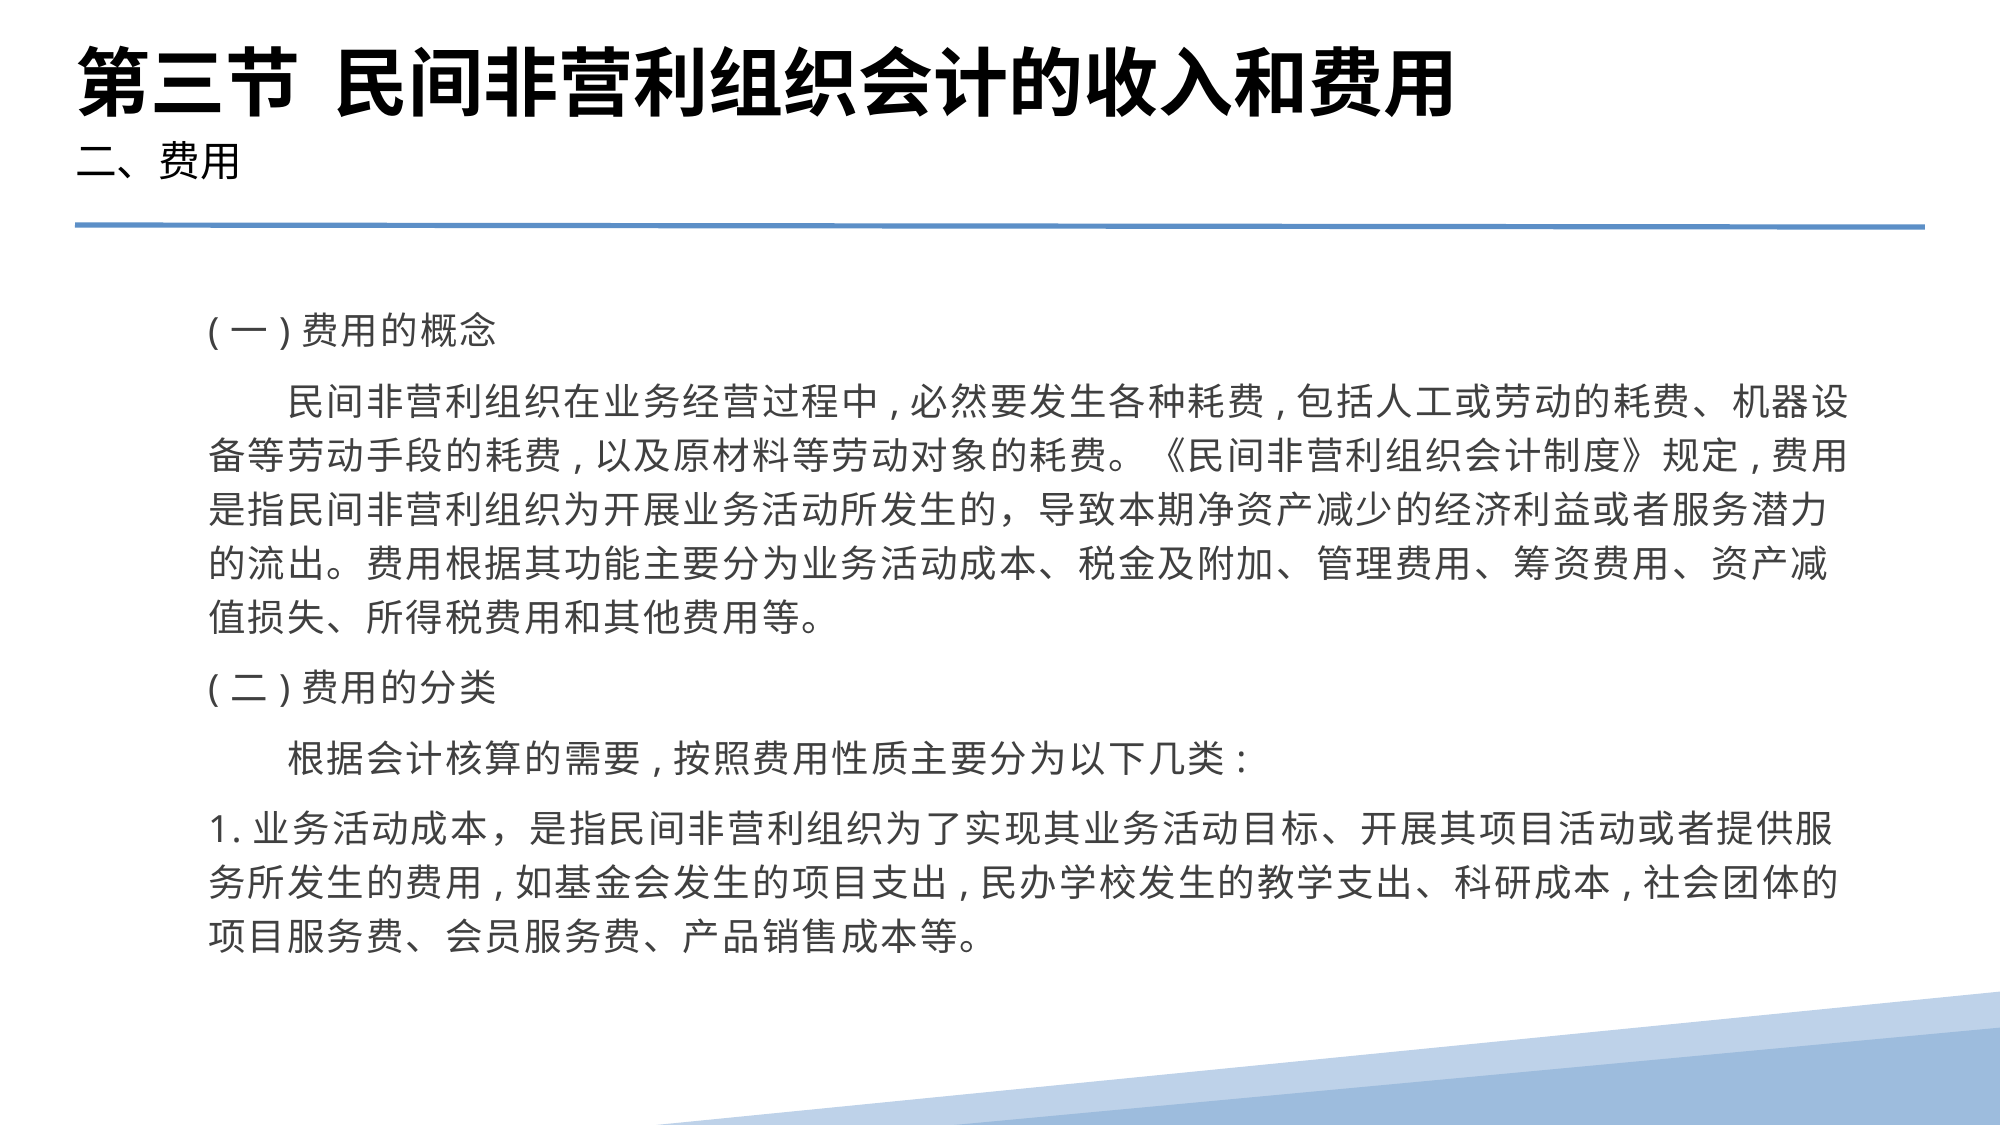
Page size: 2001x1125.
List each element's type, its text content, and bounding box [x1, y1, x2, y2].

text_box 第三节 民间非营利组织会计的收入和费用 [75, 24, 1925, 124]
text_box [656, 991, 2000, 1125]
text_box (一)费用的概念 民间非营利组织在业务经营过程中,必然要发生各种耗费,包括人工或劳动的耗费、机器设备等劳动手段的耗费,以及原材料等劳动对象的耗费。《民间非营利组织会计制度》规定,费用是指民间非营利组织为开展业务活动所发生的，导致本期净资产减少的经济利益或者服务潜力的流出。费用根据其功能主要分为业务活动成本、税金及附加、管理费用、筹资费用、资产减值损失、所得税费用和其他费用等。 (二)费用的分类 根据会计核算的需要,按照费用性质主要分为以下几类: 1.业务活动成本，是指民间非营利组织为了实现其业务活动目标、开展其项目活动或者提供服务所发生的费用,如基金会发生的项目支出,民办学校发生的教学支出、科研成本,社会团体的项目服务费、会员服务费、产品销售成本等。 [197, 272, 1871, 984]
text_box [74, 224, 1925, 228]
text_box 二、费用 [75, 124, 1925, 200]
